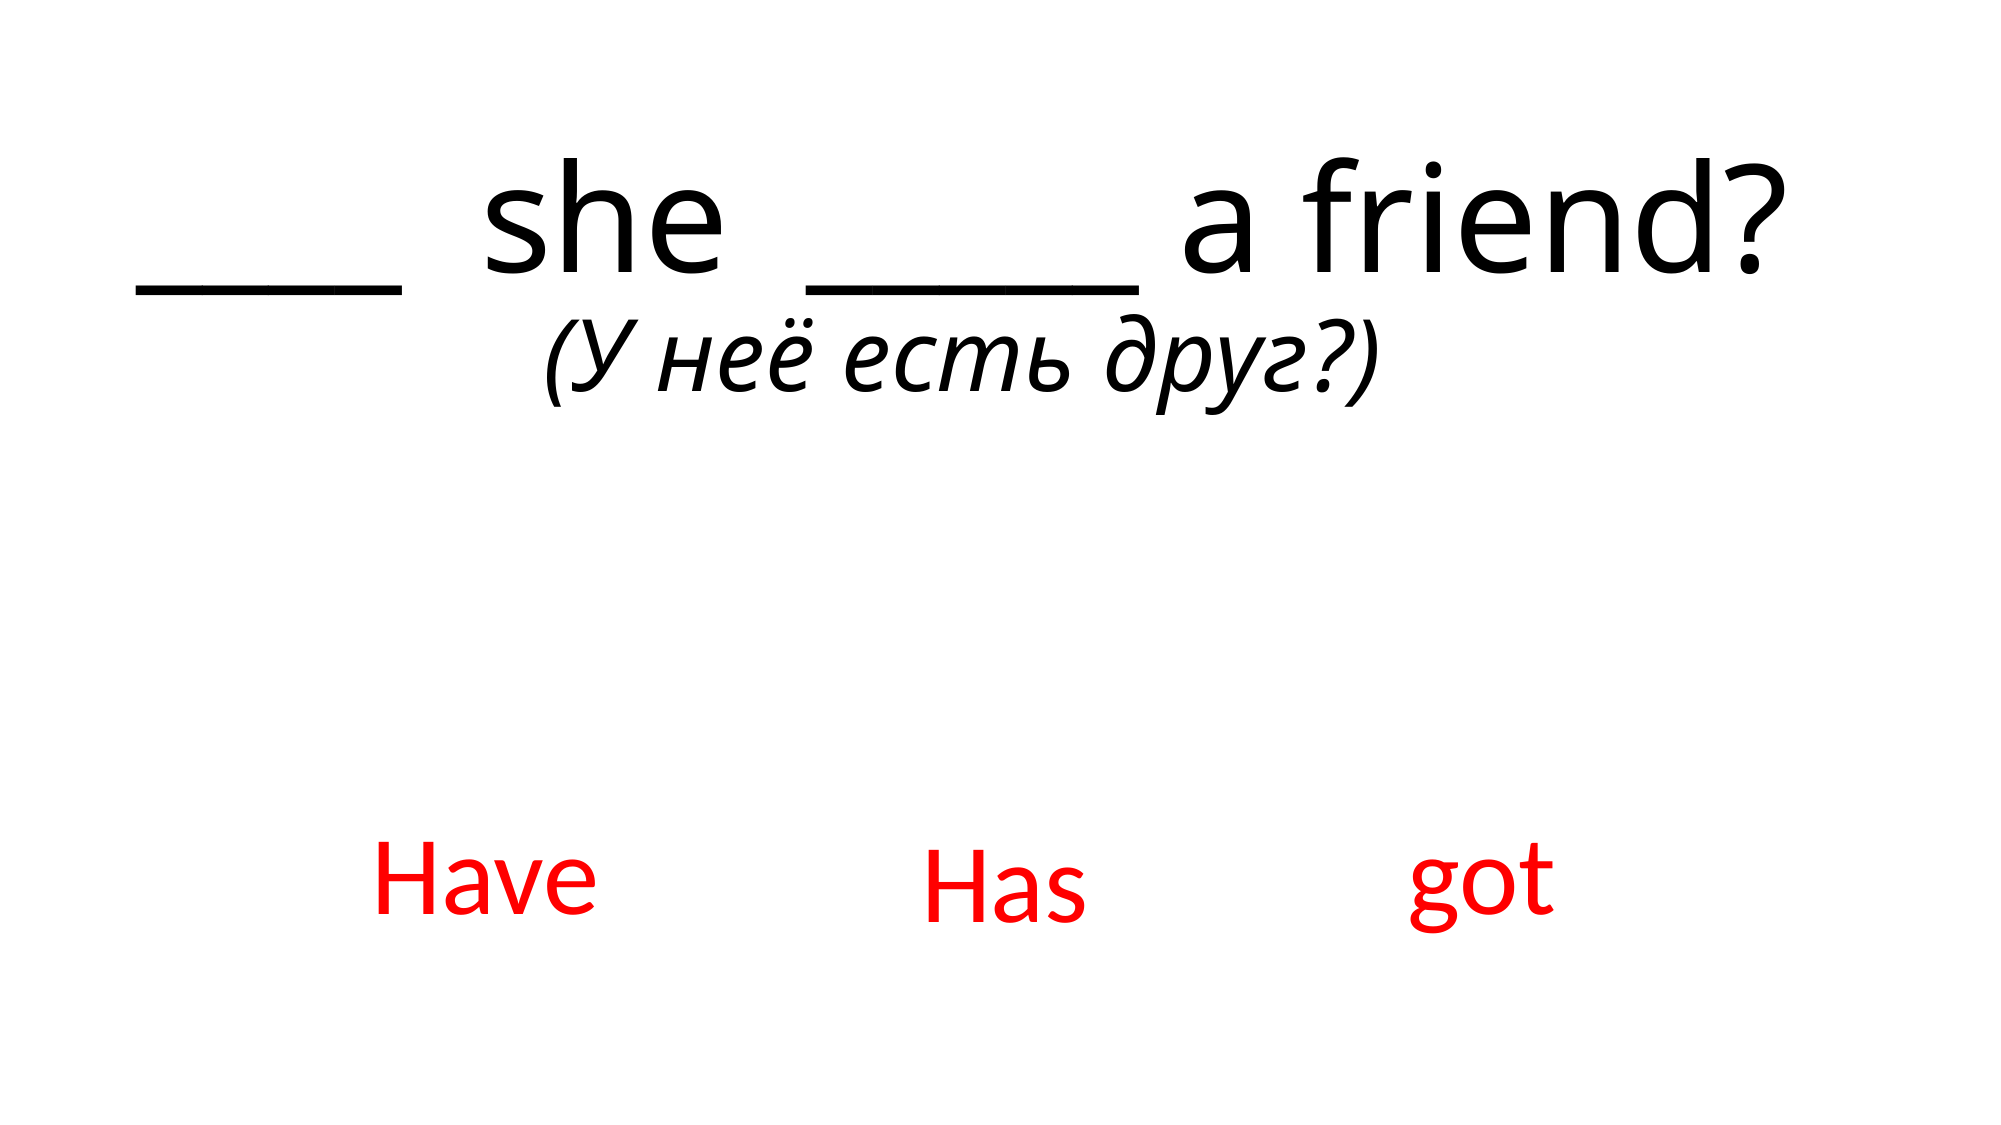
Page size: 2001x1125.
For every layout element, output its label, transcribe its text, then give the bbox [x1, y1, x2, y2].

text_box got [1392, 794, 1578, 944]
text_box Has [906, 802, 1115, 953]
text_box Have [356, 794, 629, 944]
title ____ she _____ a friend? (У неё есть друг?) [51, 73, 1873, 484]
